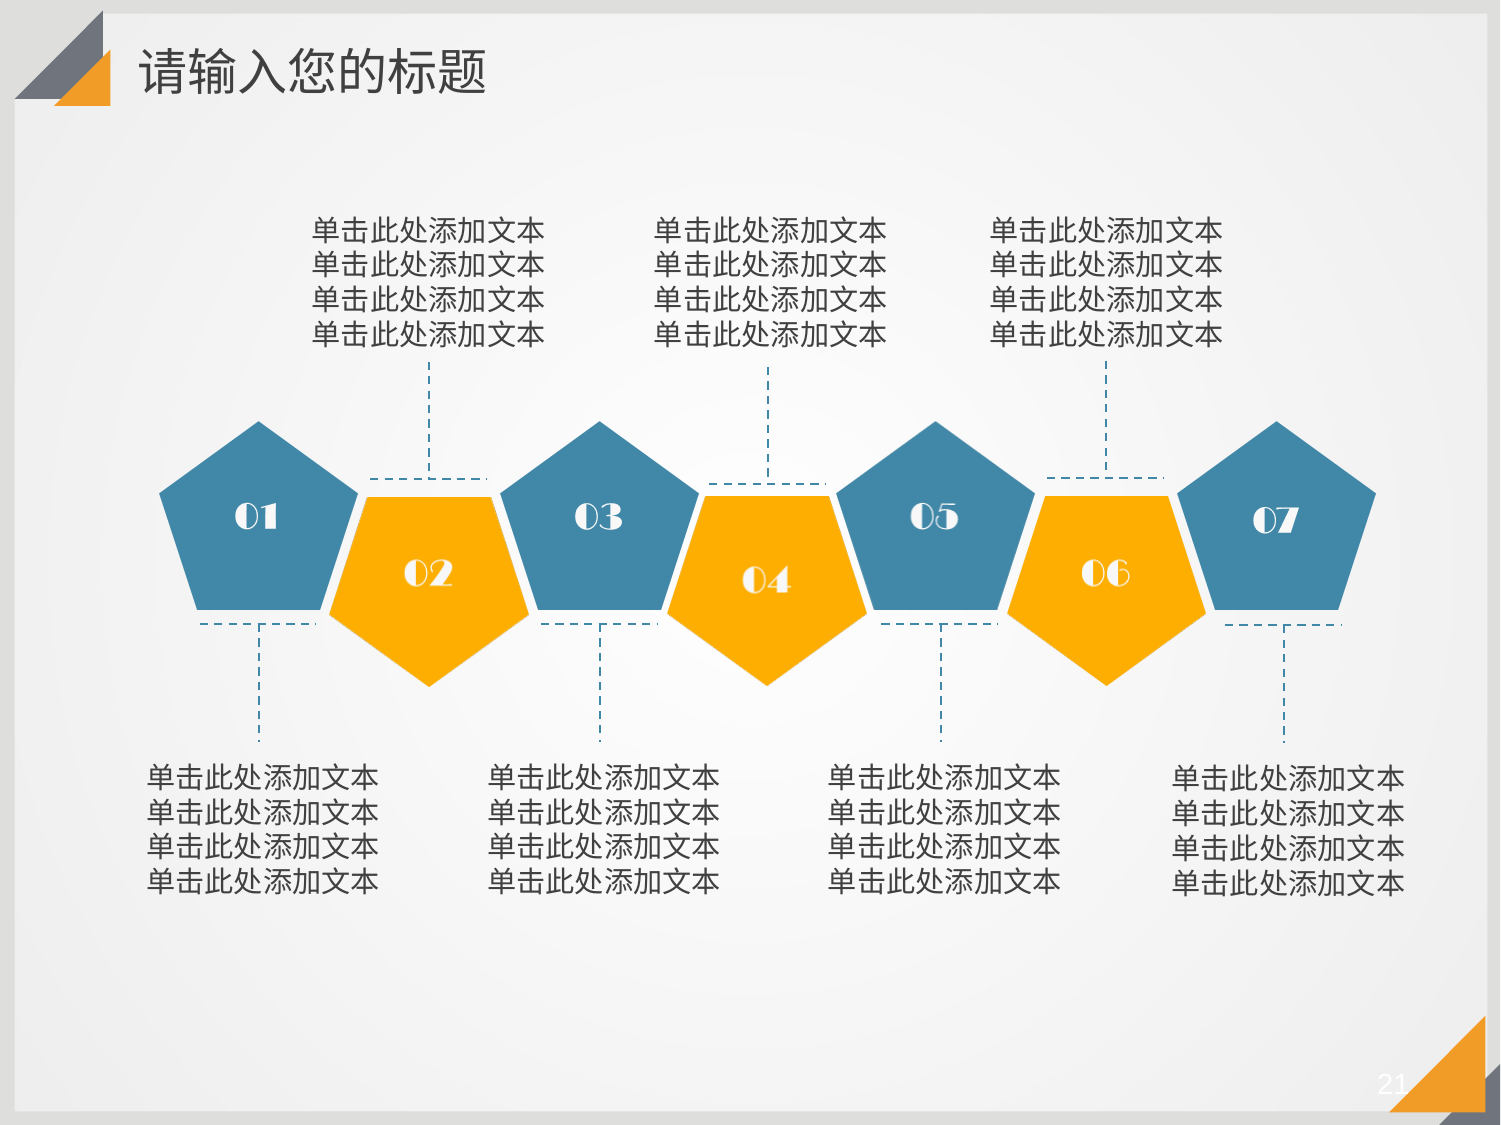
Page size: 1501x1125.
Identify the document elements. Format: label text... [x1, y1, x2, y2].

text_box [284, 204, 574, 480]
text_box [1143, 625, 1433, 910]
text_box 请输入您的标题 [122, 32, 503, 108]
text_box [459, 623, 749, 909]
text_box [626, 204, 916, 486]
text_box [53, 49, 111, 106]
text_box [962, 204, 1252, 480]
text_box [14, 10, 103, 99]
picture [0, 0, 1501, 1125]
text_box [118, 623, 408, 909]
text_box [800, 623, 1090, 909]
